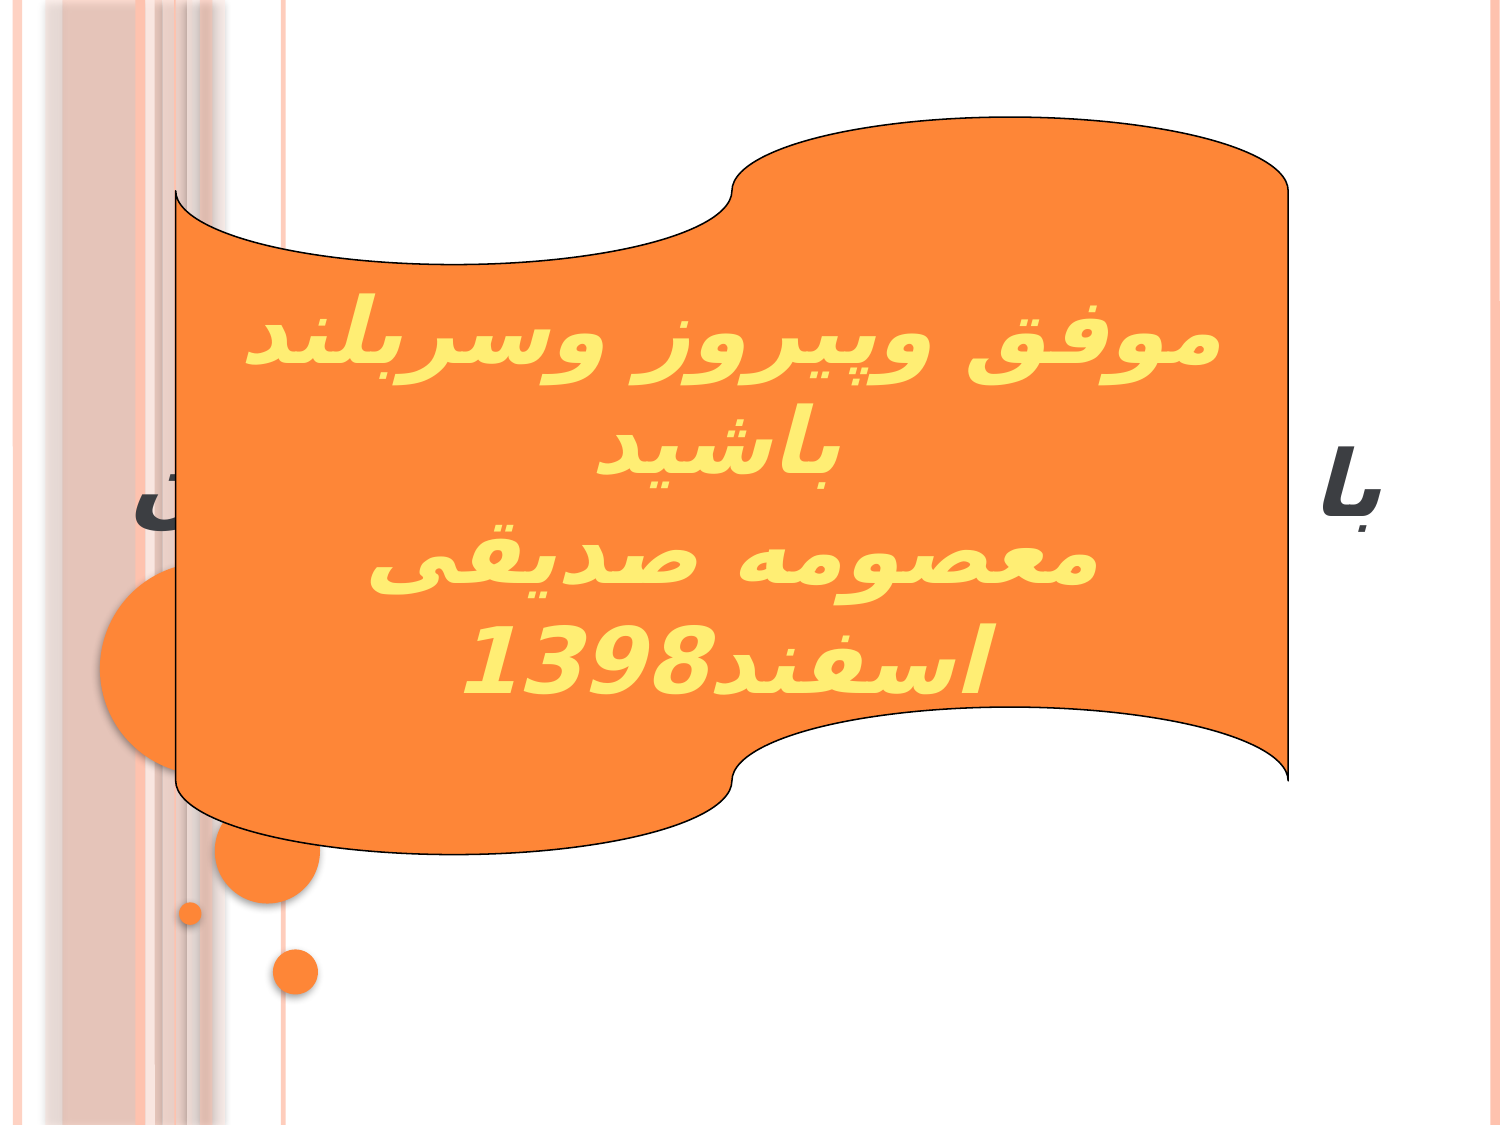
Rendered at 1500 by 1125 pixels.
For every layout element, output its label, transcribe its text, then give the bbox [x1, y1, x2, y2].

subtitle با سپاس فراوان از توجهتان [62, 50, 1450, 1075]
text_box موفق وپیروز وسربلند باشید معصومه صدیقی اسفند1398 [175, 117, 1289, 855]
